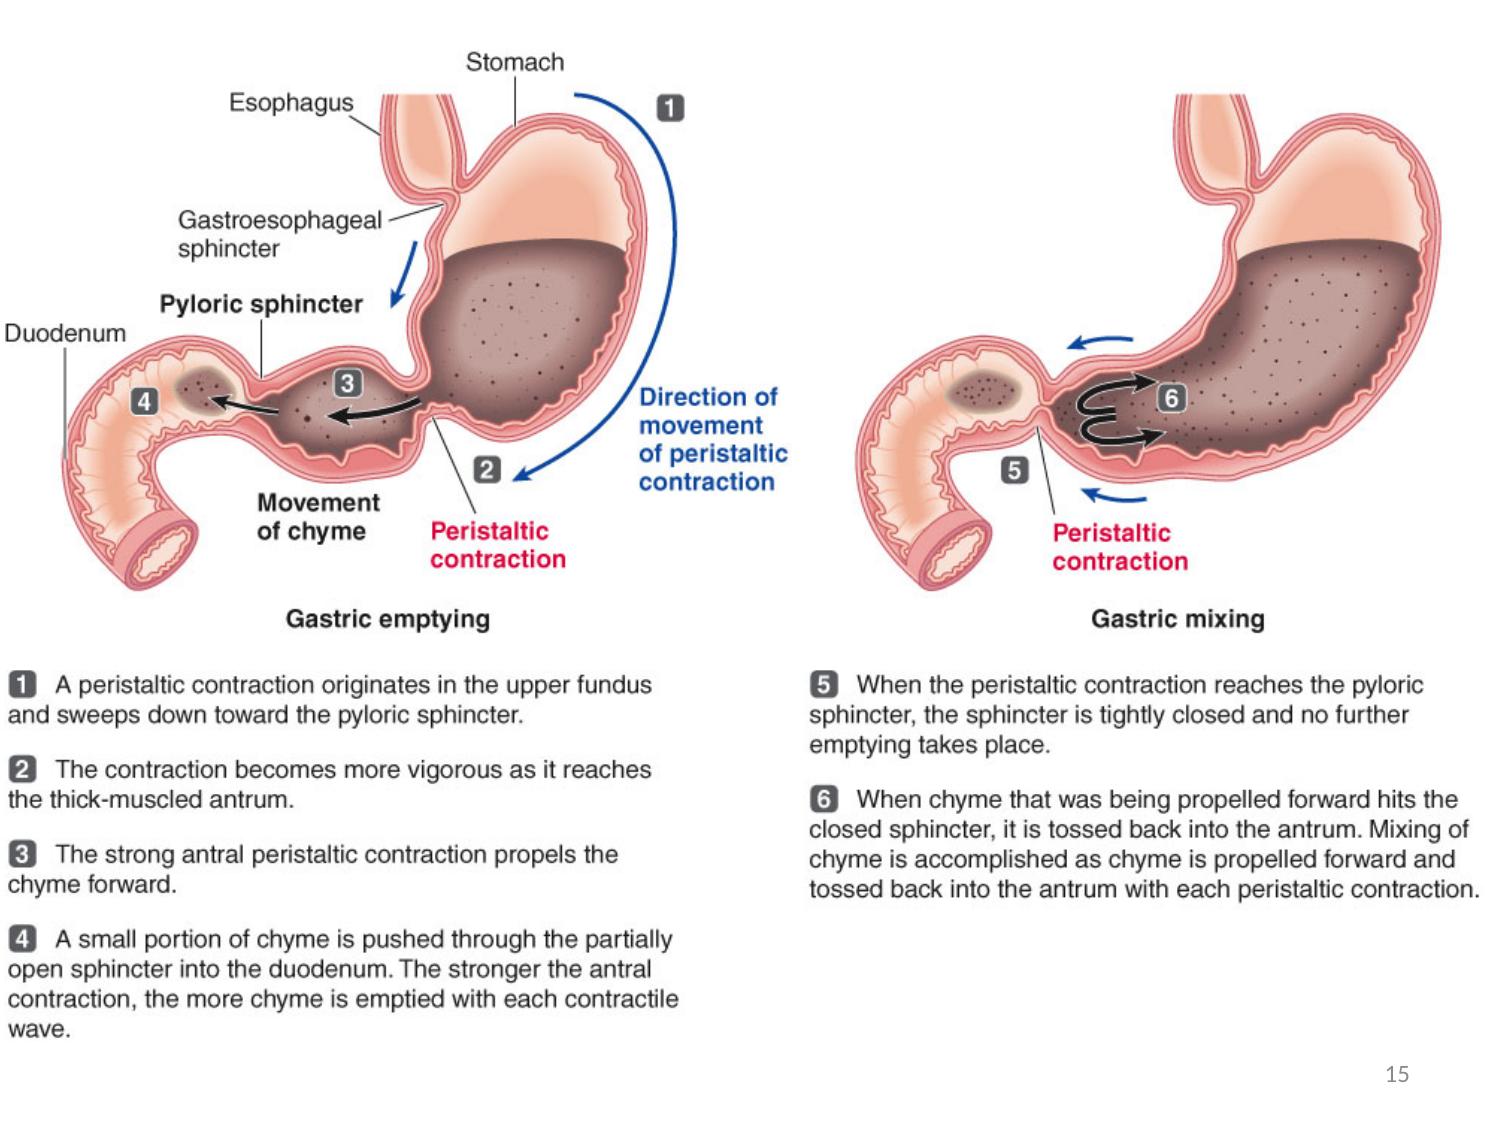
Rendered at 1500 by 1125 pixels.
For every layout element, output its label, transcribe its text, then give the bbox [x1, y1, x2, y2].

slide_number 15 [1074, 1059, 1425, 1103]
picture [4, 49, 1498, 1051]
